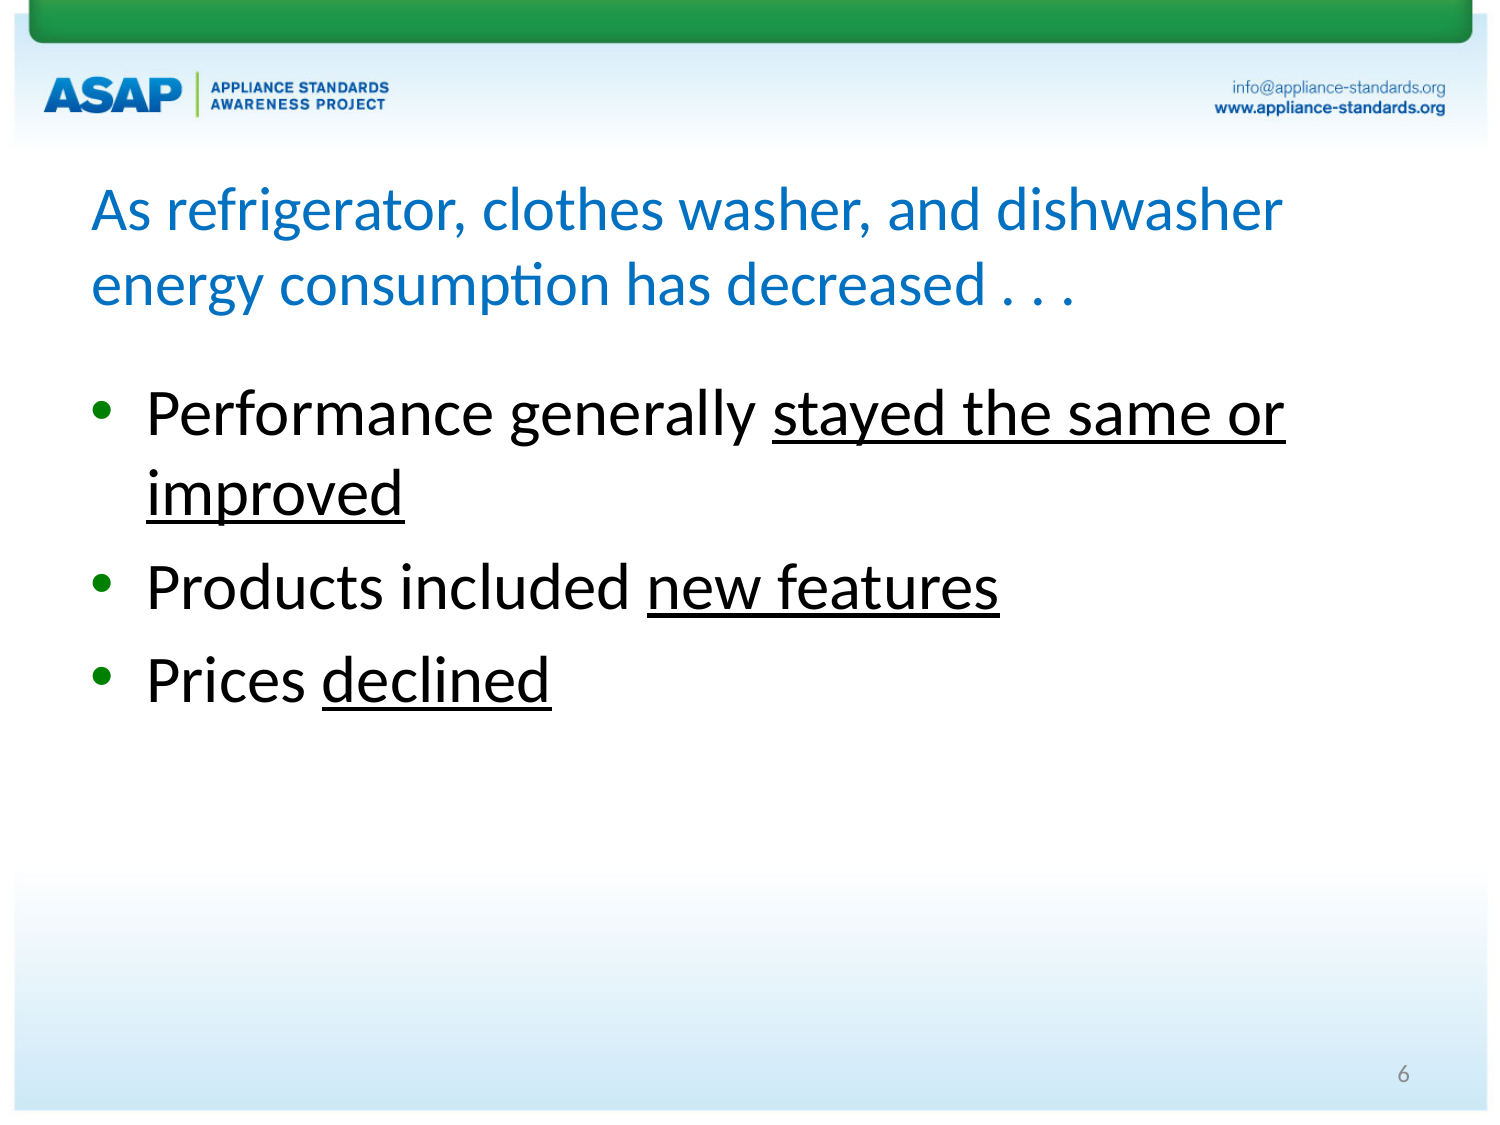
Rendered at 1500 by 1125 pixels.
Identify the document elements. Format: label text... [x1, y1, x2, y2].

picture [0, 0, 1500, 1125]
list Performance generally stayed the same or improved Products included new features Prices declined [75, 361, 1425, 1005]
title As refrigerator, clothes washer, and dishwasher energy consumption has decreased . . . [76, 149, 1427, 337]
slide_number 6 [1074, 1042, 1425, 1103]
